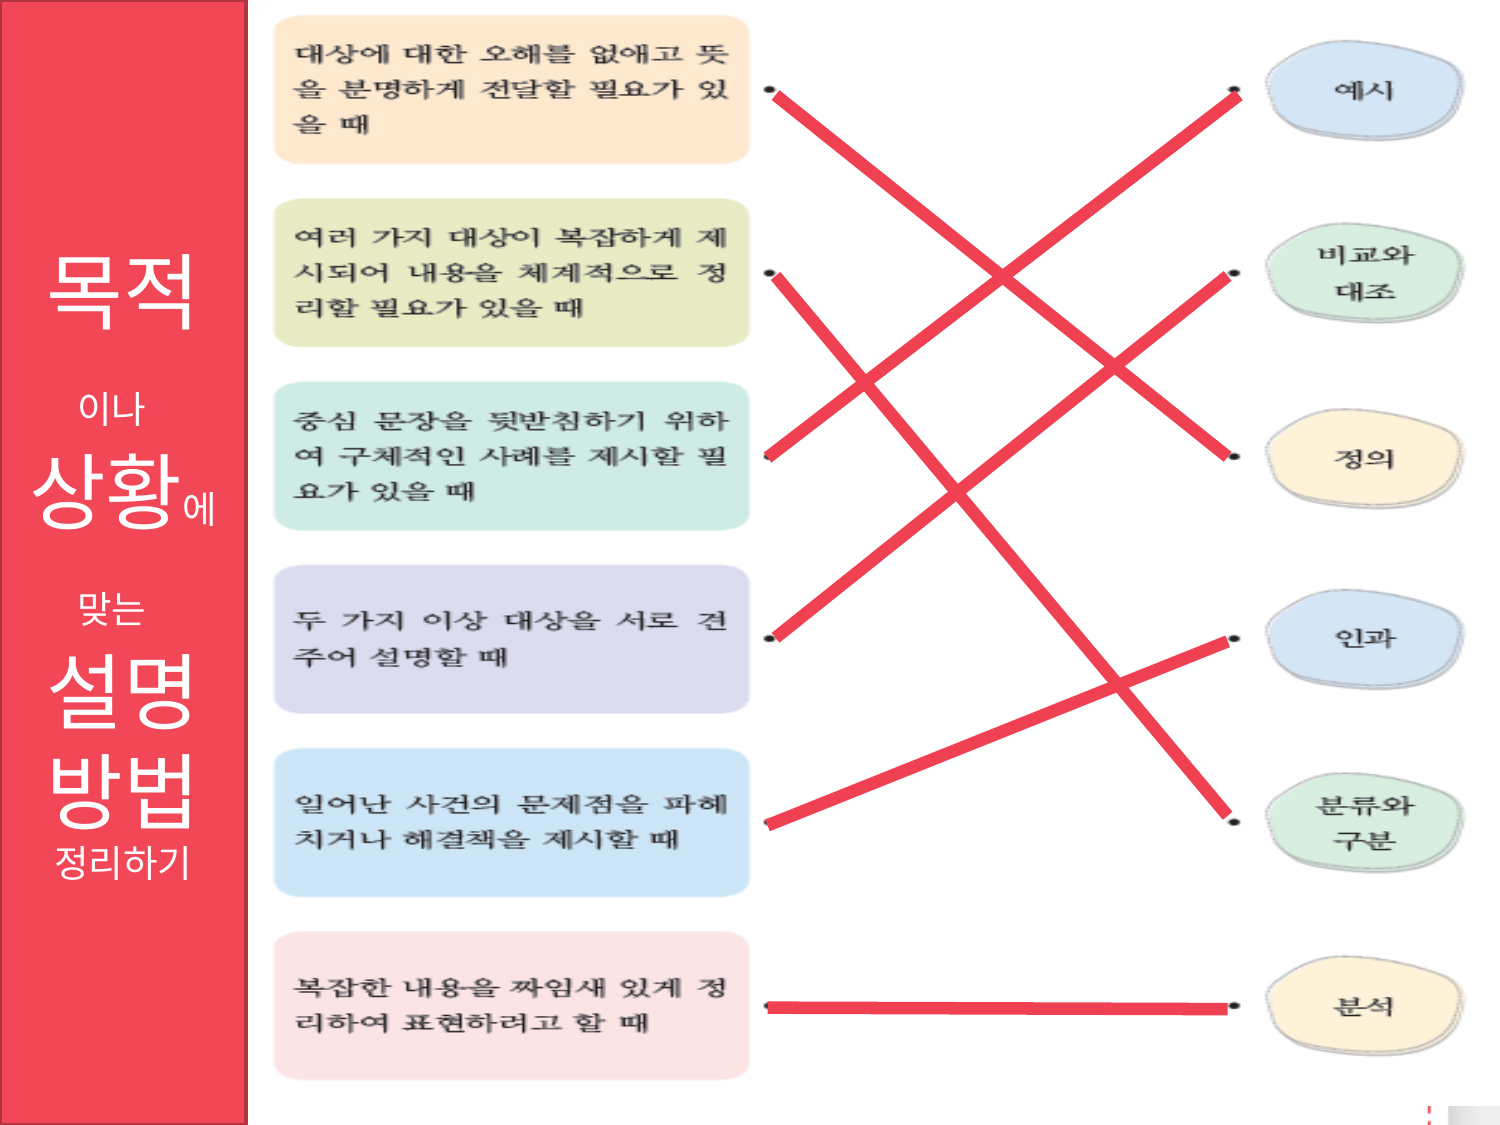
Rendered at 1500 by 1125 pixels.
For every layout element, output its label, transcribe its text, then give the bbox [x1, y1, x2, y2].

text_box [775, 275, 1228, 638]
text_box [767, 641, 1228, 826]
picture [246, 0, 1500, 1125]
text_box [767, 94, 1240, 458]
text_box 목적 이나 상황에 맞는 설명 방법 정리하기 [0, 0, 248, 1125]
